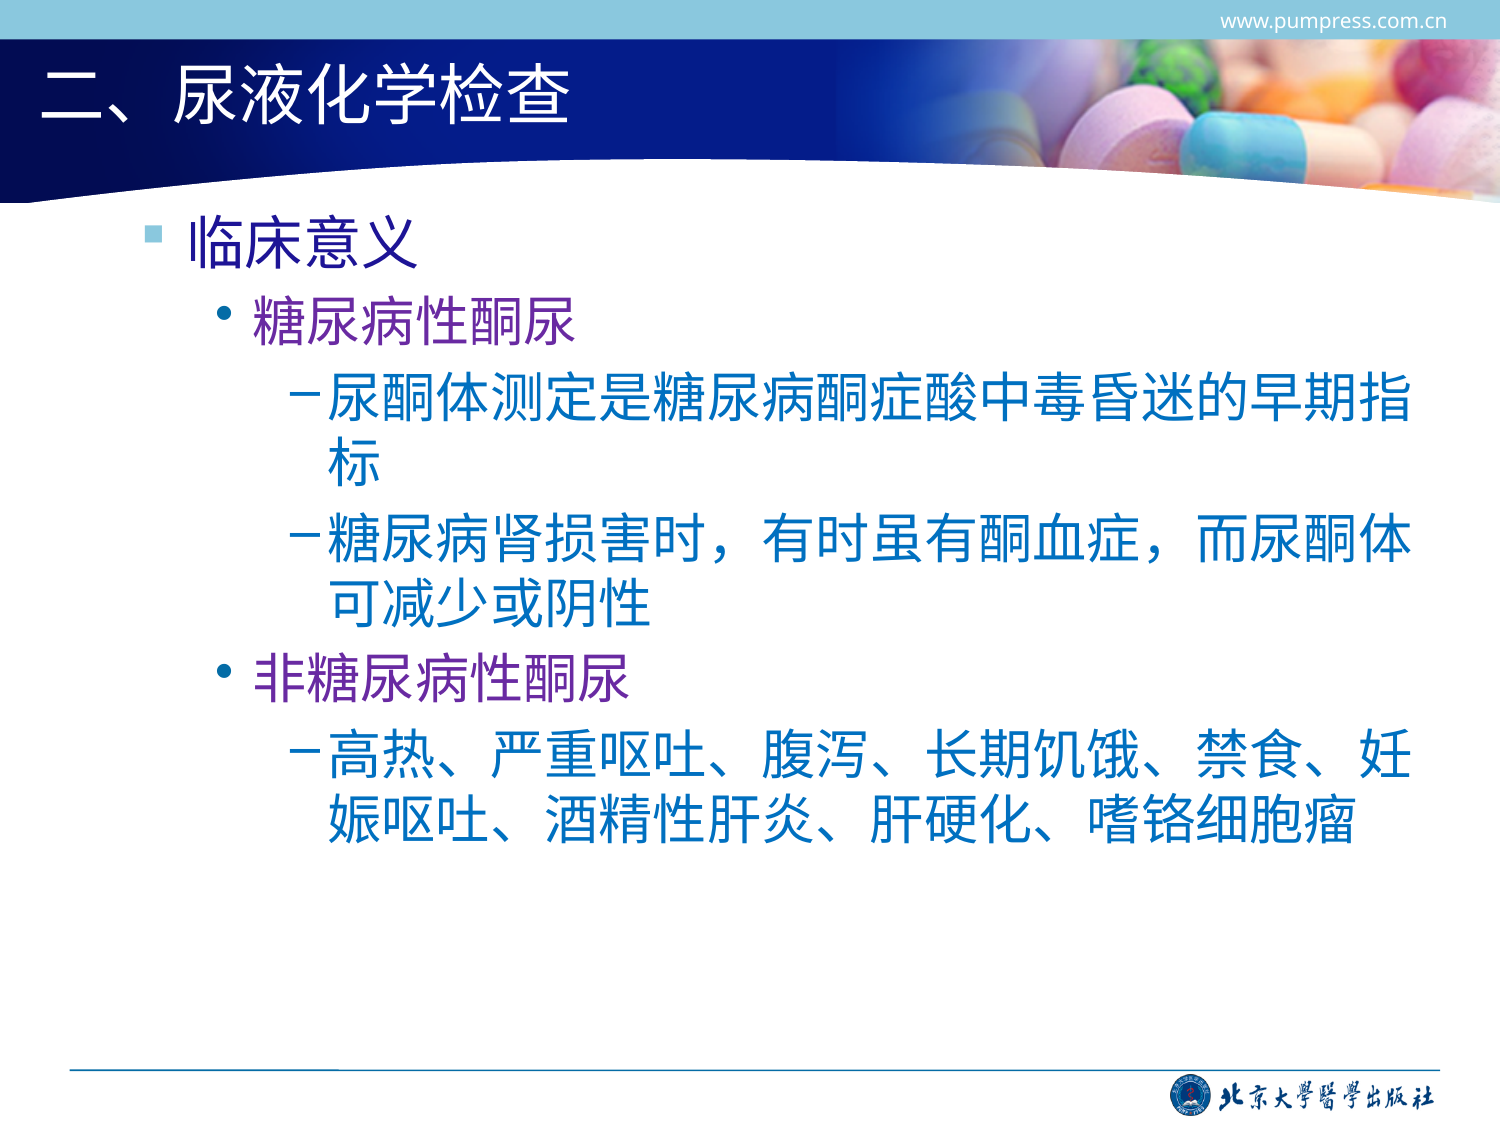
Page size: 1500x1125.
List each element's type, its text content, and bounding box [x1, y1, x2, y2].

title 二、尿液化学检查 [23, 46, 1349, 140]
list 临床意义 糖尿病性酮尿 尿酮体测定是糖尿病酮症酸中毒昏迷的早期指标 糖尿病肾损害时，有时虽有酮血症，而尿酮体可减少或阴性 非糖尿病性酮尿 高热、严重呕吐、腹泻、长期饥饿、禁食、妊娠呕吐、酒精性肝炎、肝硬化、嗜铬细胞瘤 [49, 198, 1463, 1026]
picture [1170, 1074, 1436, 1118]
slide_number www.pumpress.com.cn [1024, 0, 1463, 38]
picture [0, 40, 1500, 203]
